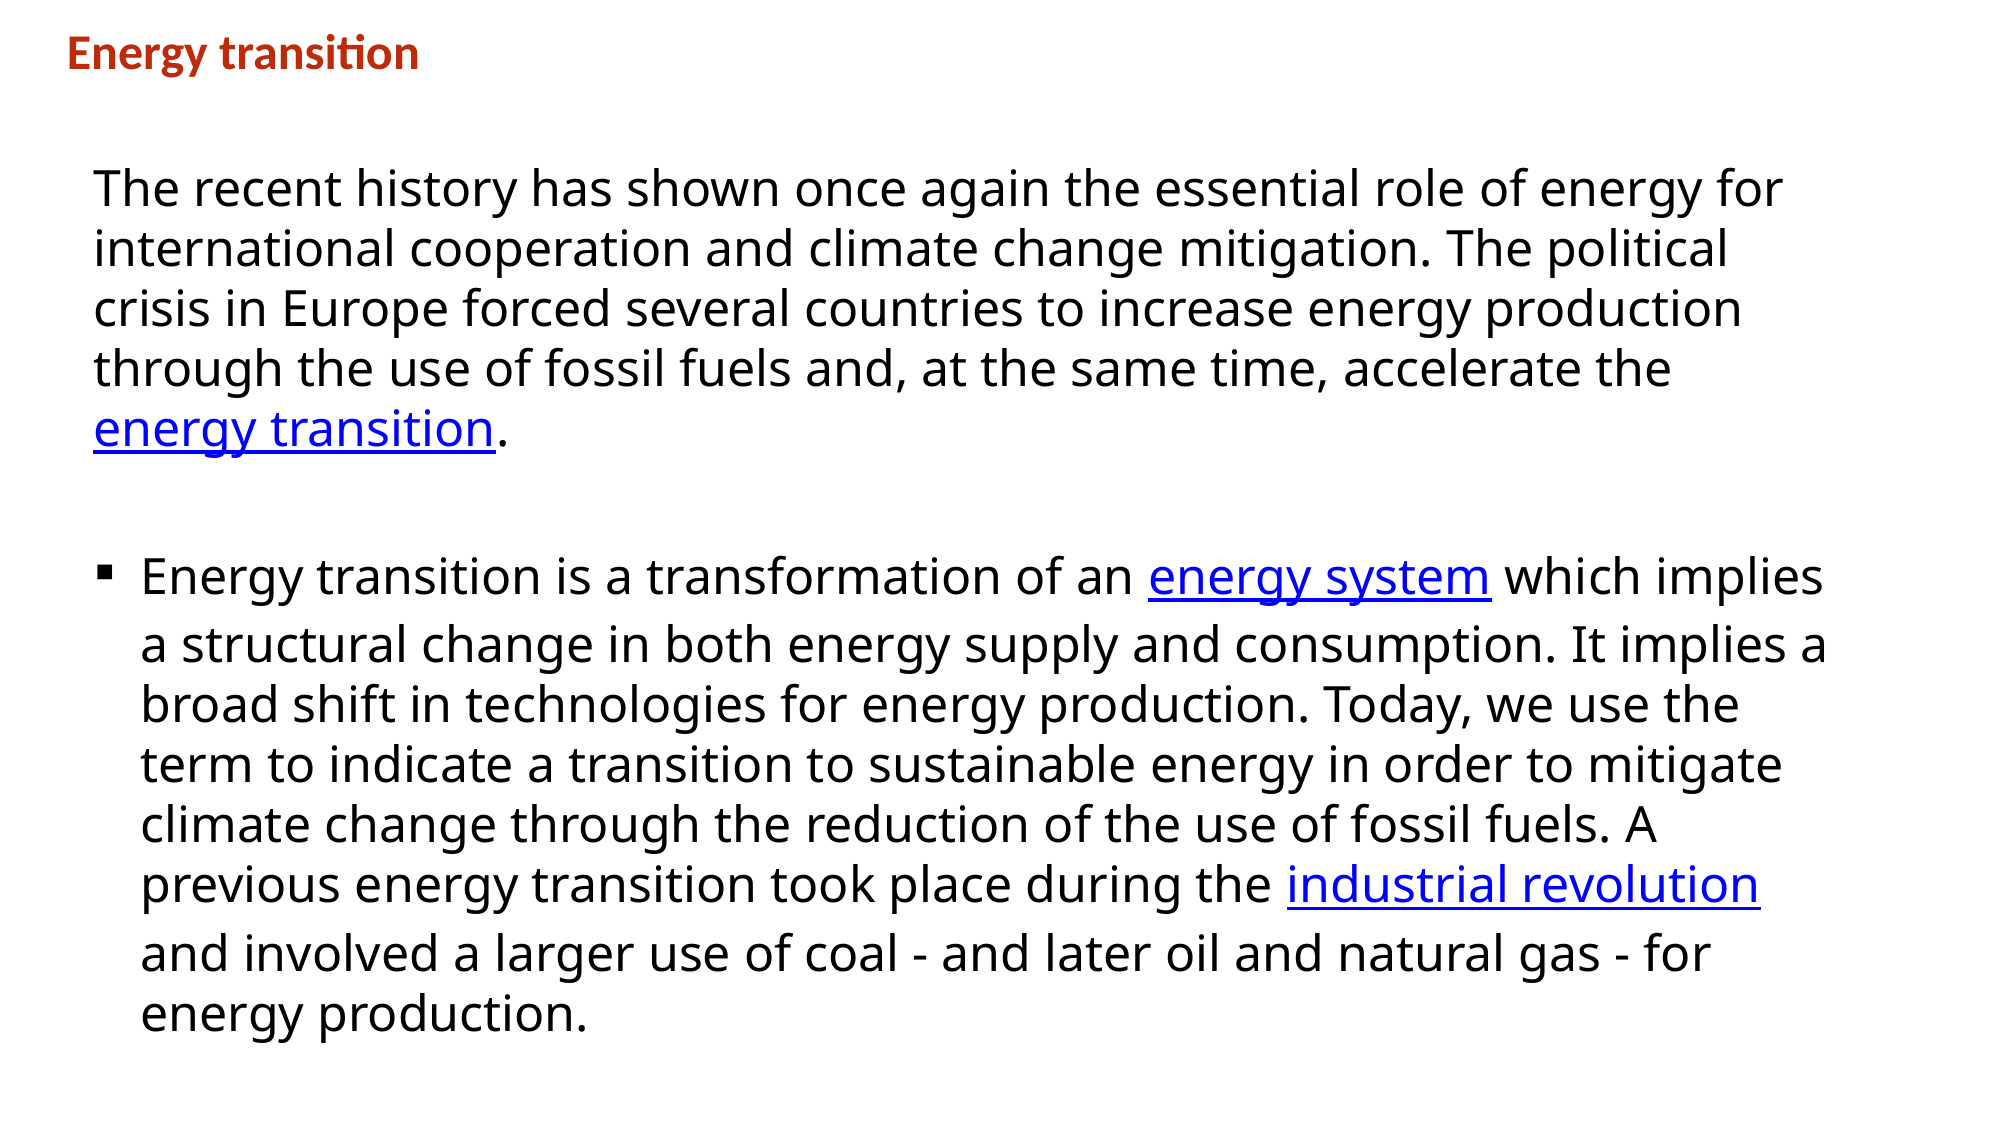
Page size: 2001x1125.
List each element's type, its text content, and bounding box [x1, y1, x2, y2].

list Energy transition [52, 26, 1895, 680]
